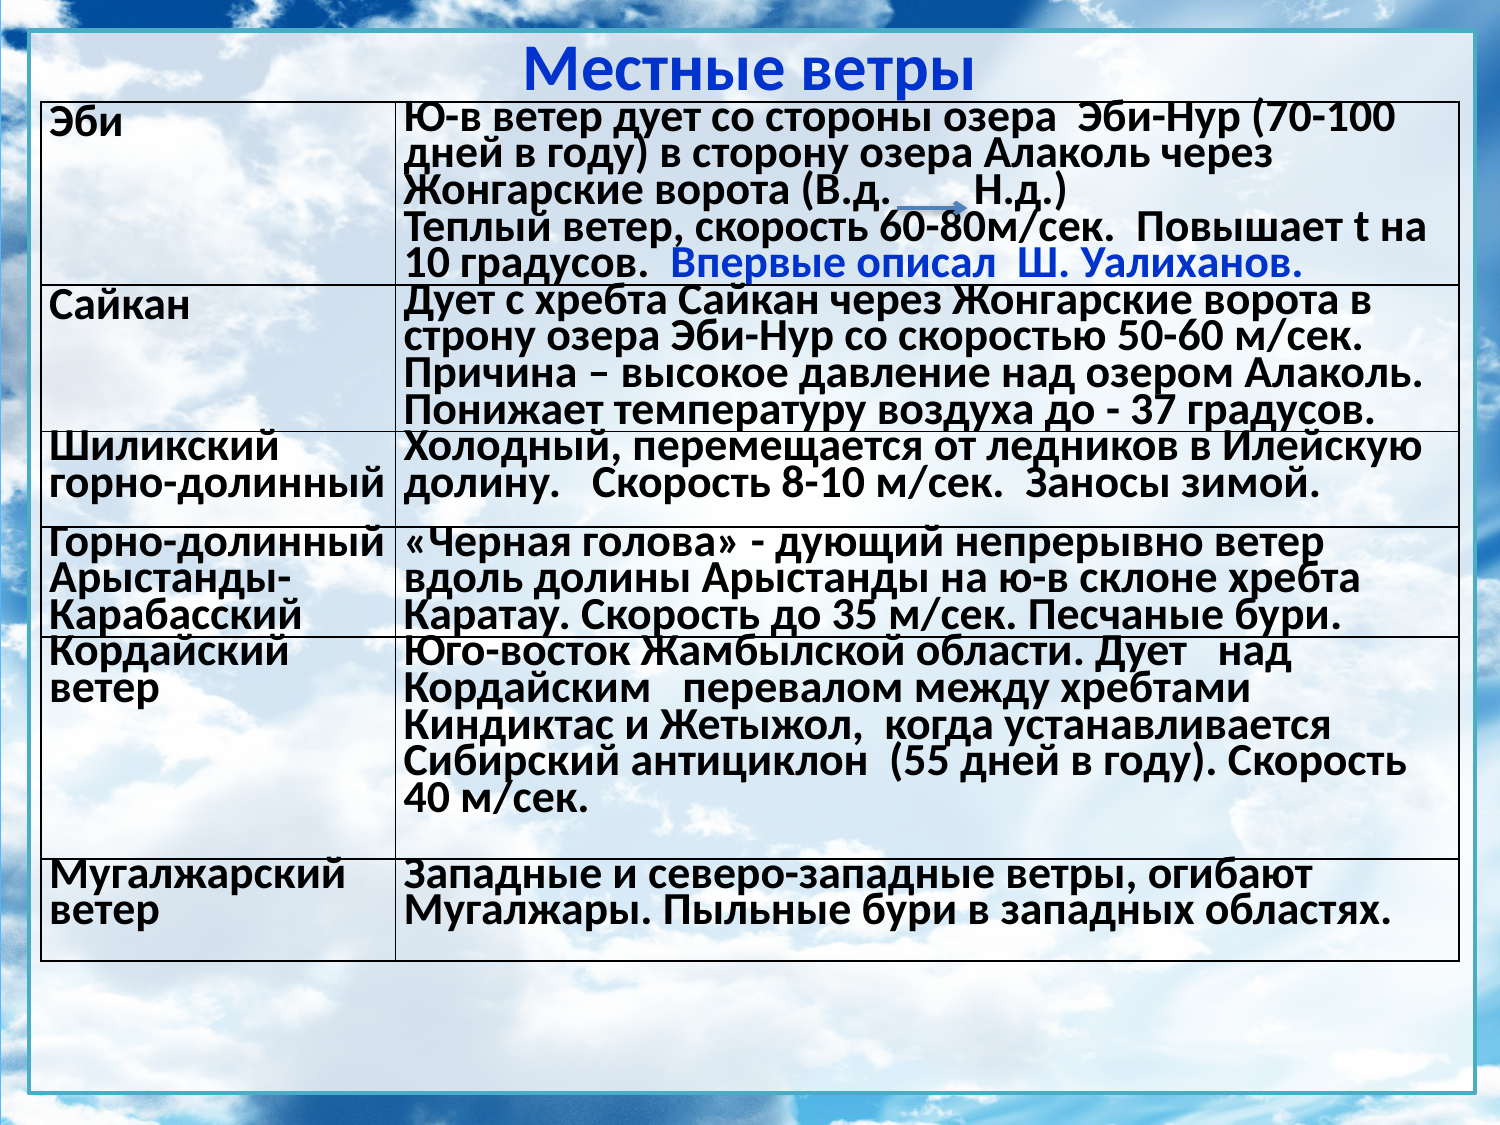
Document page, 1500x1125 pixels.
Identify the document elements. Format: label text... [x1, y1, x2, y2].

table_header Ю-в ветер дует со стороны озера Эби-Нур (70-100 дней в году) в сторону озера Алаколь через Жонгарские ворота (В.д. Н.д.) Теплый ветер, скорость 60-80м/сек. Повышает t на 10 градусов. Впервые описал Ш. Уалиханов. [396, 103, 1458, 284]
picture [1, 0, 1500, 1125]
table_cell Шиликский горно-долинный [42, 432, 395, 526]
table_cell Дует с хребта Сайкан через Жонгарские ворота в строну озера Эби-Нур со скоростью 50-60 м/сек. Причина – высокое давление над озером Алаколь. Понижает температуру воздуха до - 37 градусов. [396, 286, 1458, 431]
table_cell «Черная голова» - дующий непрерывно ветер вдоль долины Арыстанды на ю-в склоне хребта Каратау. Скорость до 35 м/сек. Песчаные бури. [396, 528, 1458, 636]
table_cell Кордайский ветер [42, 638, 395, 858]
table_cell Сайкан [42, 286, 395, 431]
title Местные ветры [29, 30, 1471, 98]
table_cell Холодный, перемещается от ледников в Илейскую долину. Скорость 8-10 м/сек. Заносы зимой. [396, 432, 1458, 526]
table_cell Горно-долинный Арыстанды-Карабасский [42, 528, 395, 636]
table_cell Мугалжарский ветер [42, 860, 395, 960]
table_cell Западные и северо-западные ветры, огибают Мугалжары. Пыльные бури в западных областях. [396, 860, 1458, 960]
table_cell Юго-восток Жамбылской области. Дует над Кордайским перевалом между хребтами Киндиктас и Жетыжол, когда устанавливается Сибирский антициклон (55 дней в году). Скорость 40 м/сек. [396, 638, 1458, 858]
table_header Эби [42, 103, 395, 284]
